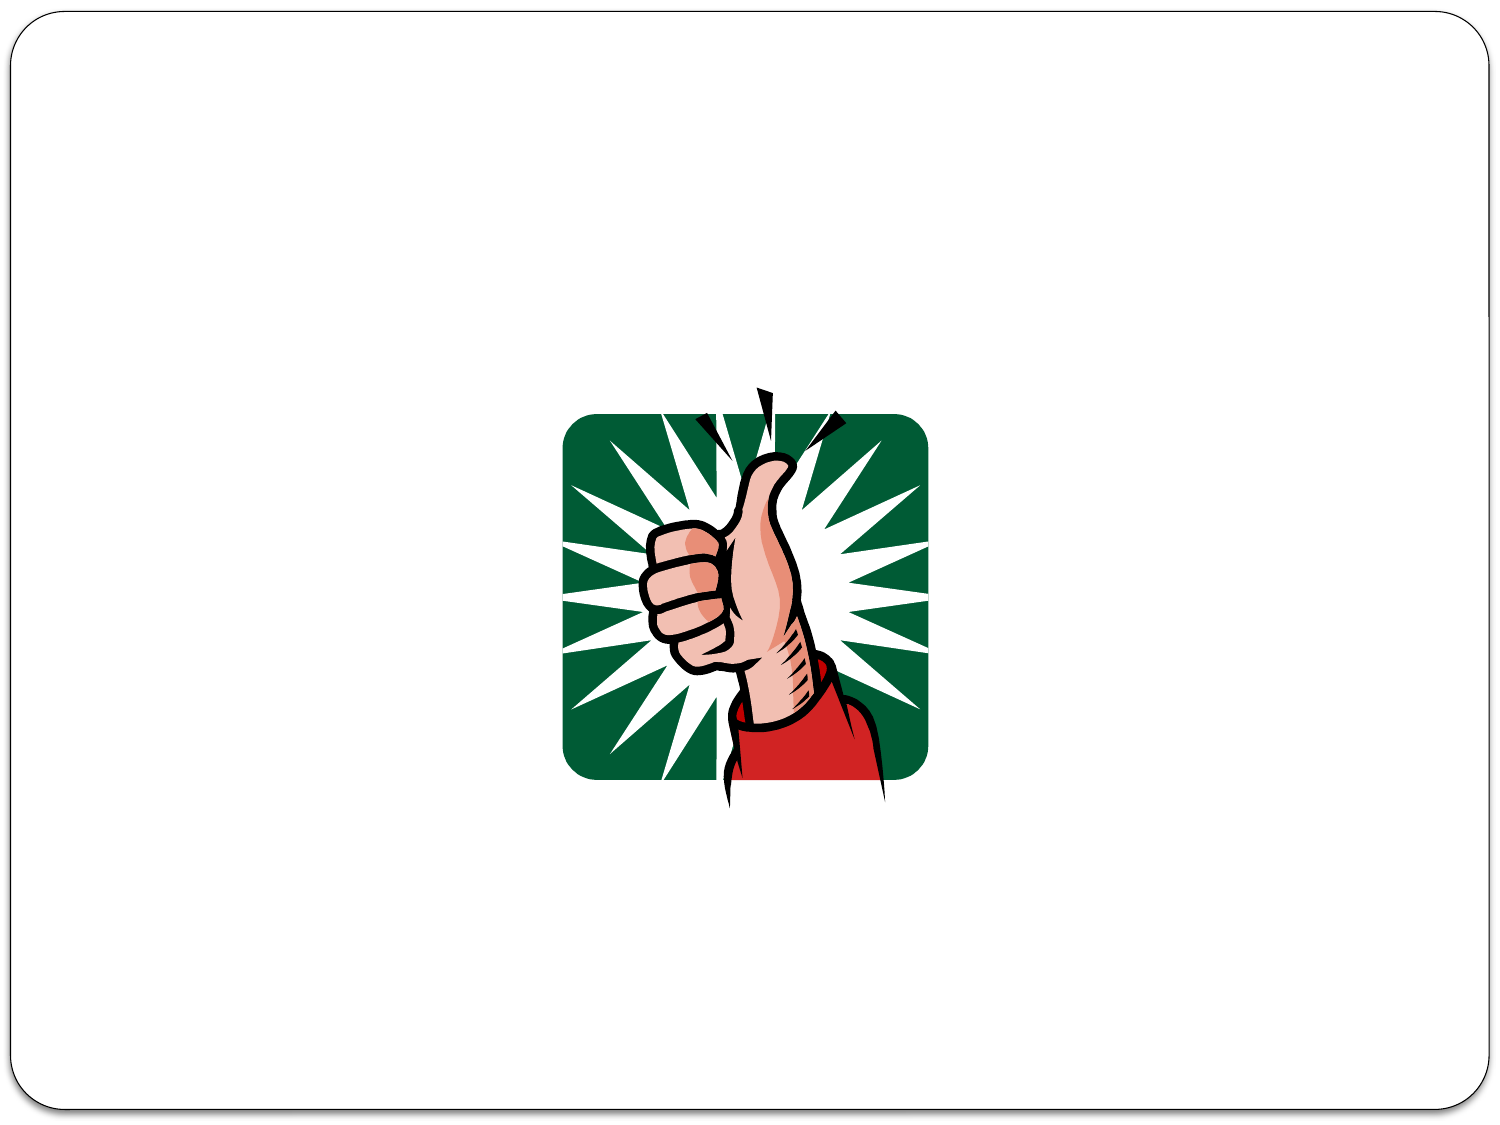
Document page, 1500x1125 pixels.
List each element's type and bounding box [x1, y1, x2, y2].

picture [562, 387, 929, 809]
